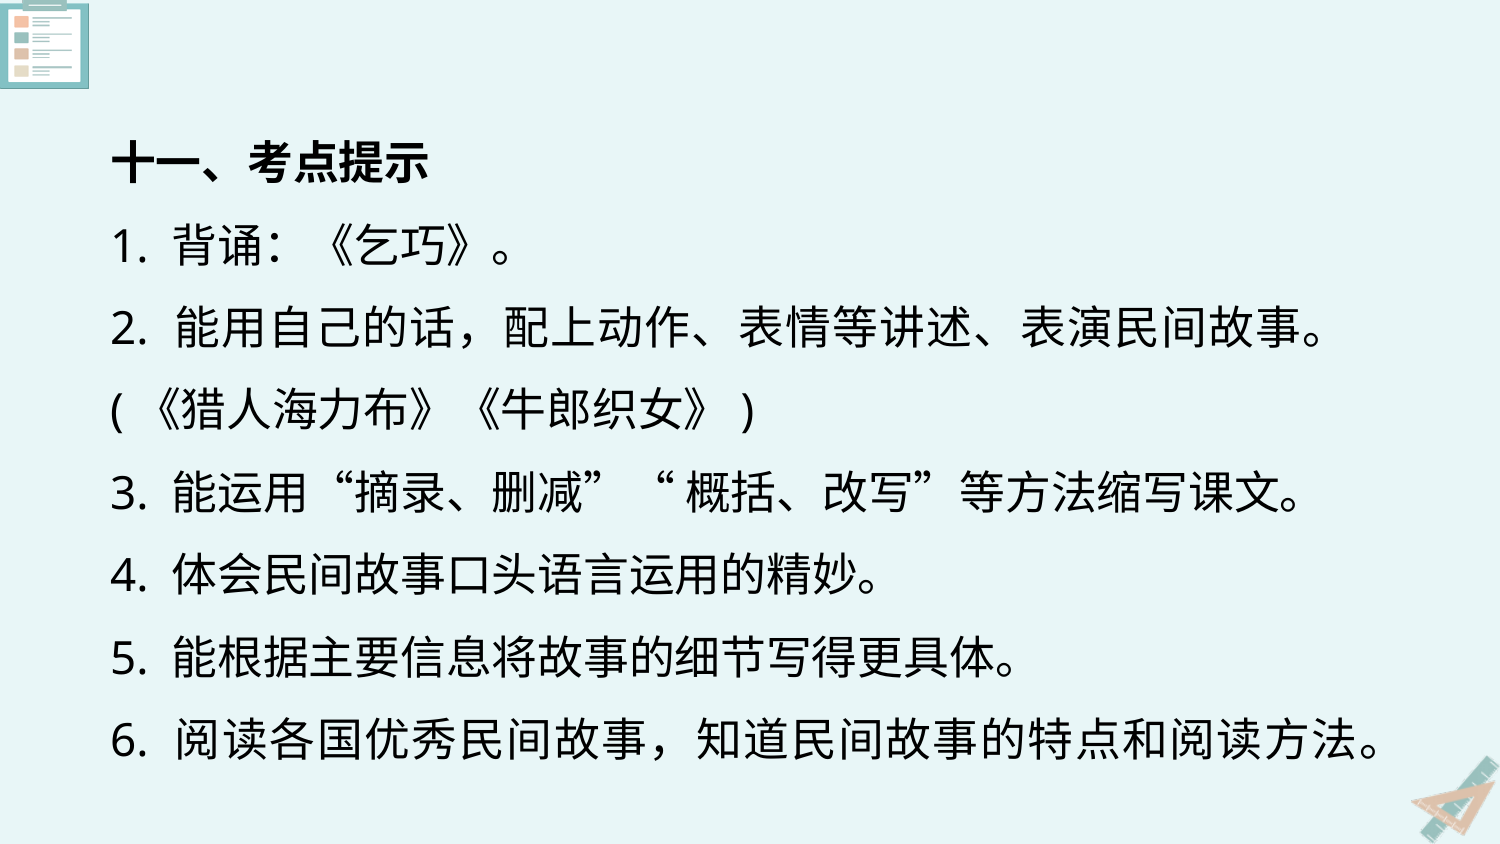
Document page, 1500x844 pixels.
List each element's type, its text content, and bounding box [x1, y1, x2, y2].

picture [0, 0, 89, 89]
text_box 十一、考点提示 1. 背诵：《乞巧》。 2. 能用自己的话，配上动作、表情等讲述、表演民间故事。(《猎人海力布》《牛郎织女》) 3. 能运用“摘录、删减”“ 概括、改写”等方法缩写课文。 4. 体会民间故事口头语言运用的精妙。 5. 能根据主要信息将故事的细节写得更具体。 6. 阅读各国优秀民间故事，知道民间故事的特点和阅读方法。 [95, 98, 1374, 774]
picture [1411, 755, 1500, 844]
